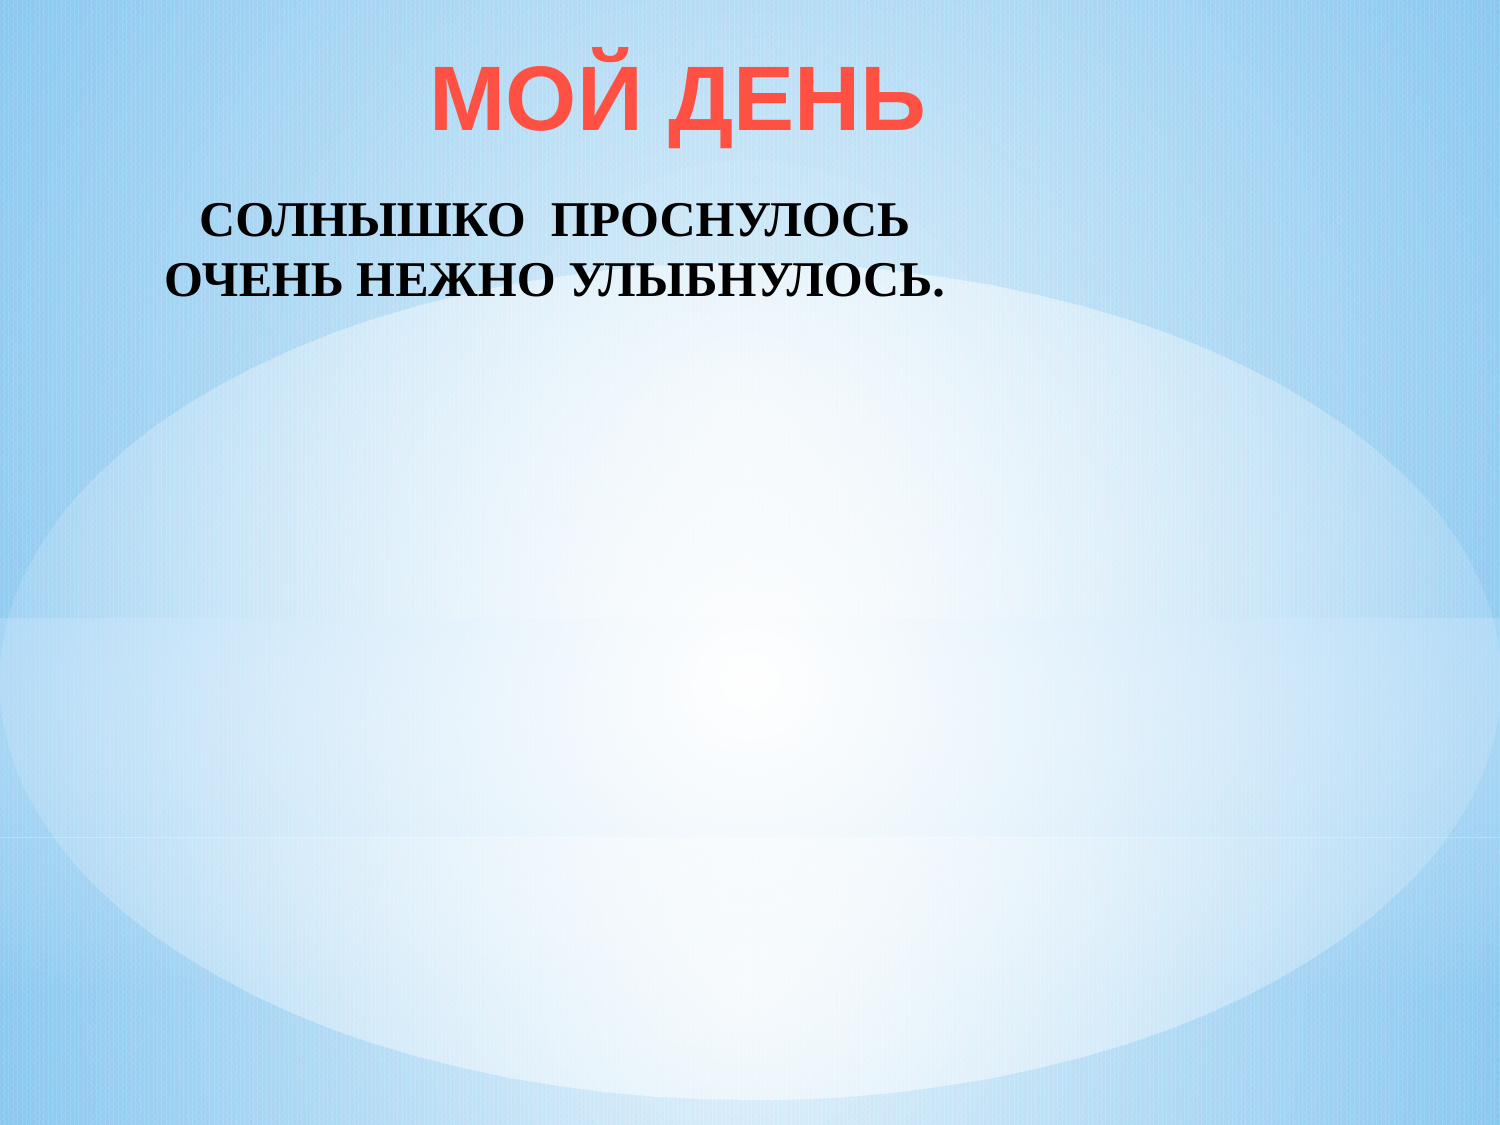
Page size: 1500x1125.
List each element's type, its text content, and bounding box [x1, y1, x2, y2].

text_box СОЛНЫШКО ПРОСНУЛОСЬ ОЧЕНЬ НЕЖНО УЛЫБНУЛОСЬ. [117, 178, 992, 314]
text_box МОЙ ДЕНЬ [414, 31, 943, 157]
